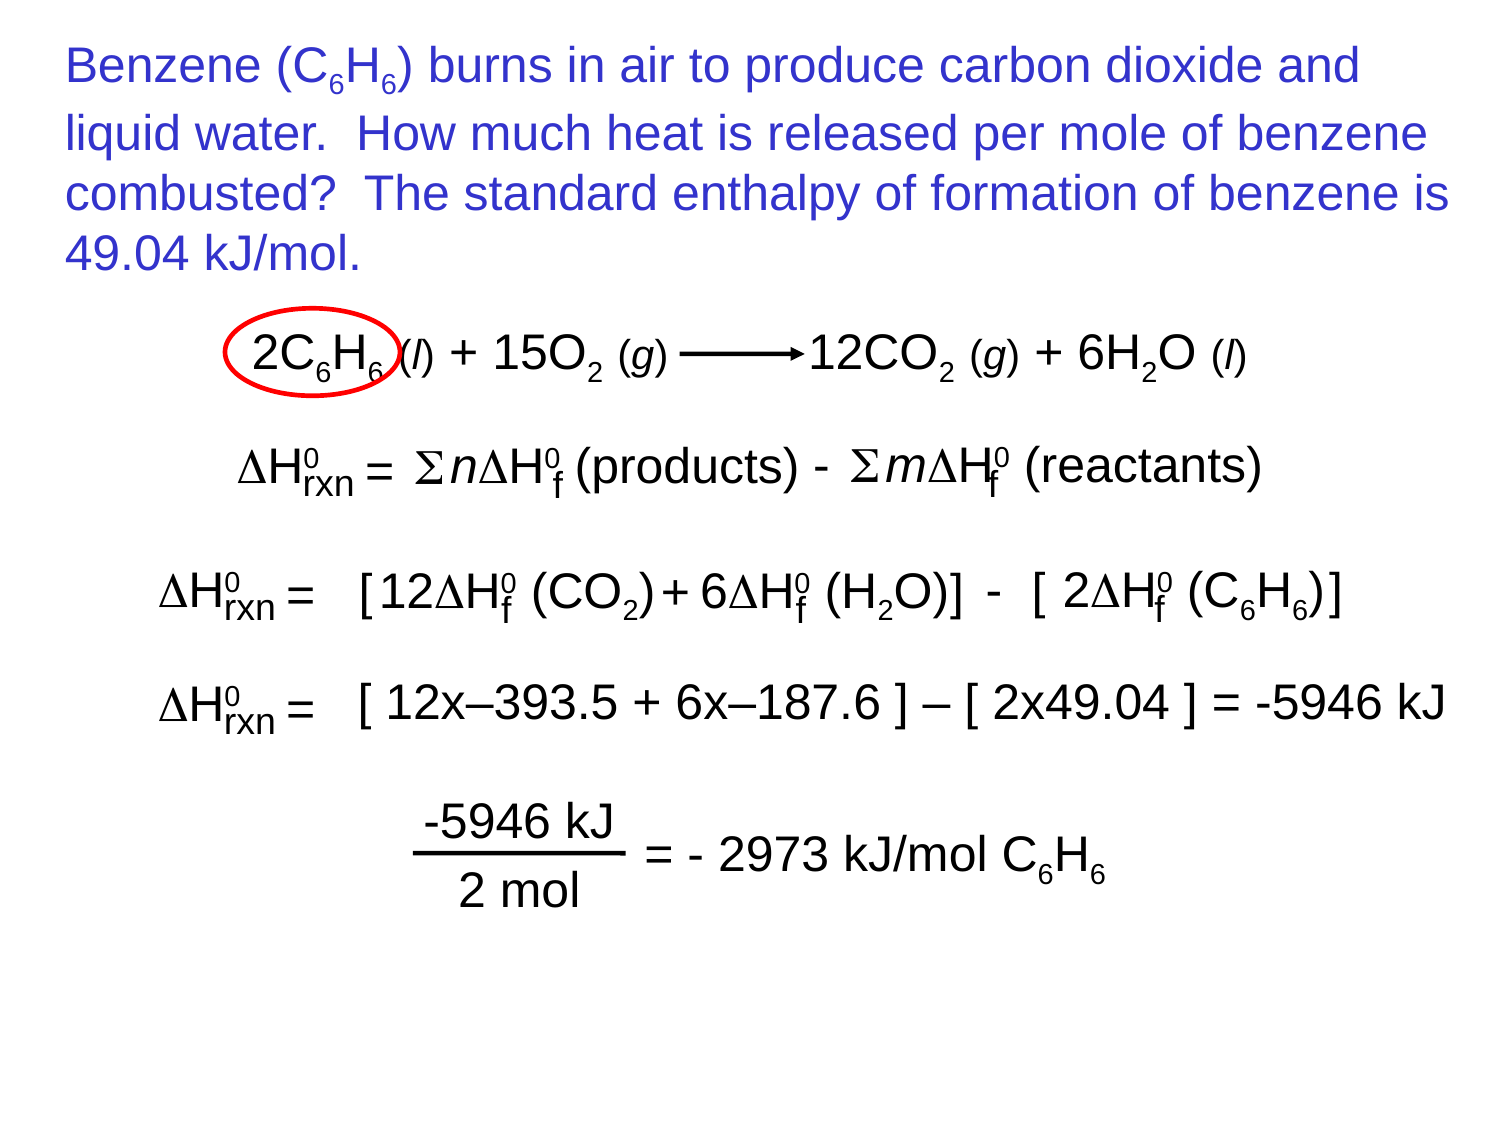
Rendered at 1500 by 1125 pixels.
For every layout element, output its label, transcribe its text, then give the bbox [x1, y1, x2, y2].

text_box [141, 549, 1359, 639]
text_box Benzene (C6H6) burns in air to produce carbon dioxide and liquid water. How much heat is released per mole of benzene combusted? The standard enthalpy of formation of benzene is 49.04 kJ/mol. [50, 24, 1500, 288]
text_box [233, 312, 1267, 388]
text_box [141, 662, 1463, 751]
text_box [220, 424, 1280, 515]
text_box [407, 780, 1124, 925]
